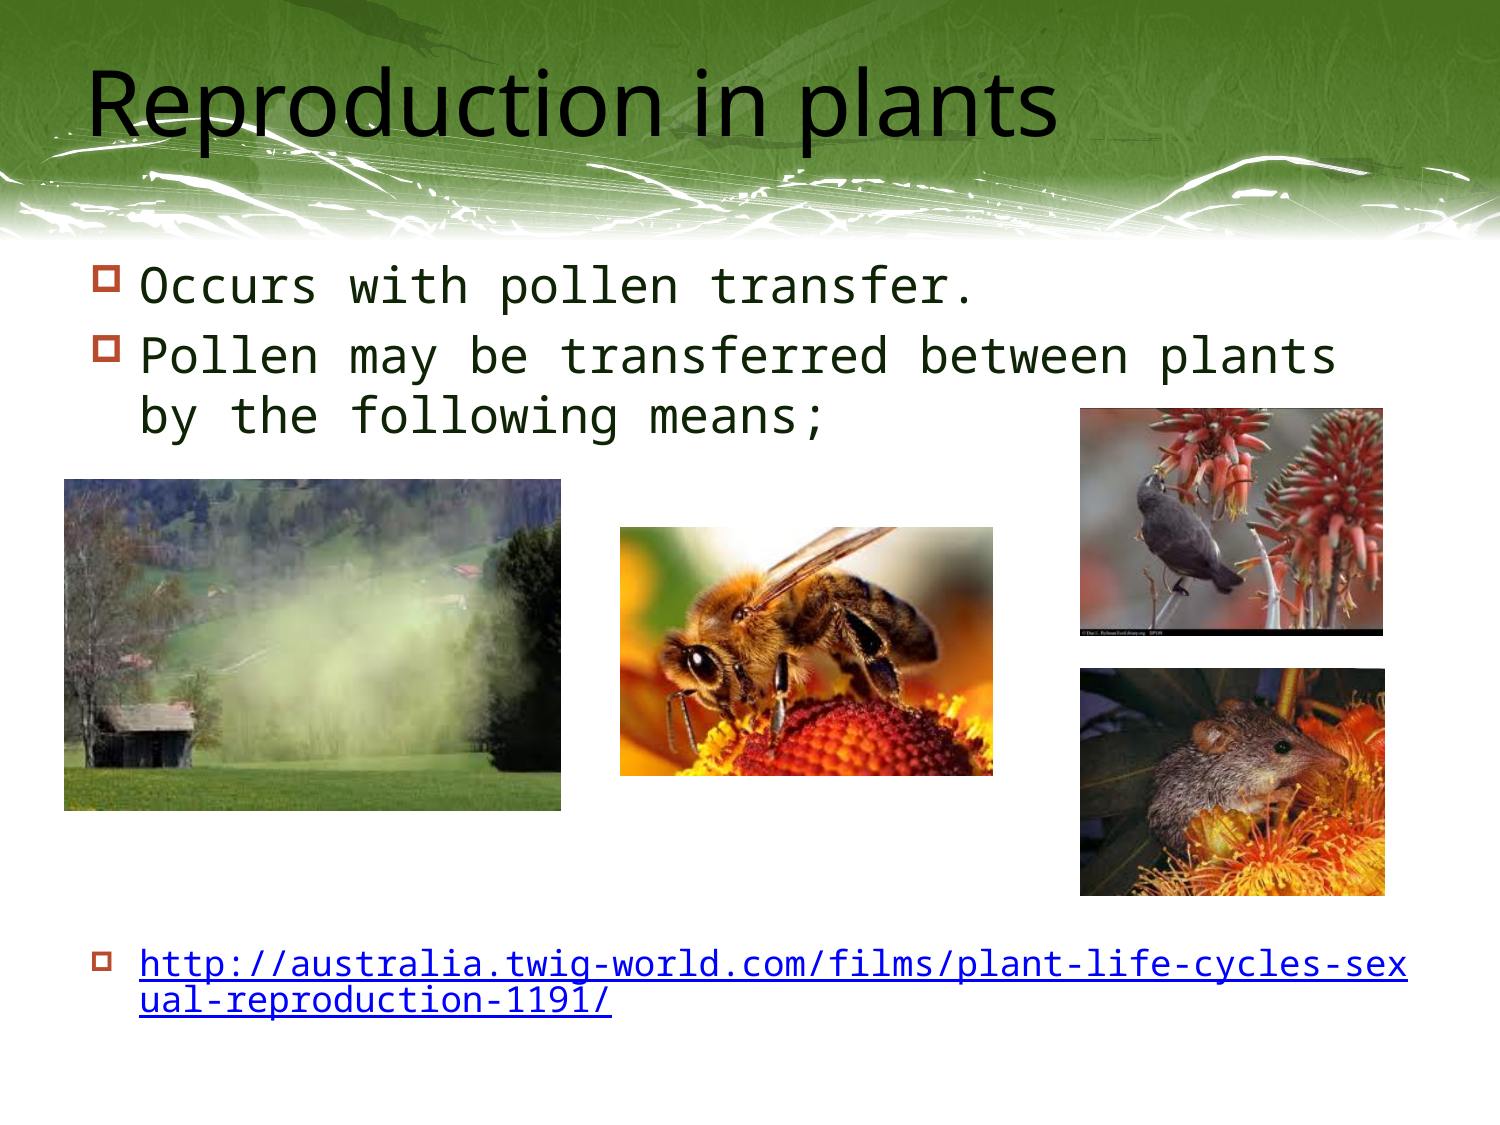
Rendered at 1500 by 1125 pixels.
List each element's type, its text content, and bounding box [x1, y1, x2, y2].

picture [64, 479, 561, 811]
list Occurs with pollen transfer. Pollen may be transferred between plants by the following means; http://australia.twig-world.com/films/plant-life-cycles-sexual-reproduction-1191/ [75, 246, 1425, 1005]
title Reproduction in plants [70, 35, 1421, 164]
picture [620, 526, 993, 776]
picture [1080, 408, 1383, 636]
picture [1080, 668, 1385, 896]
